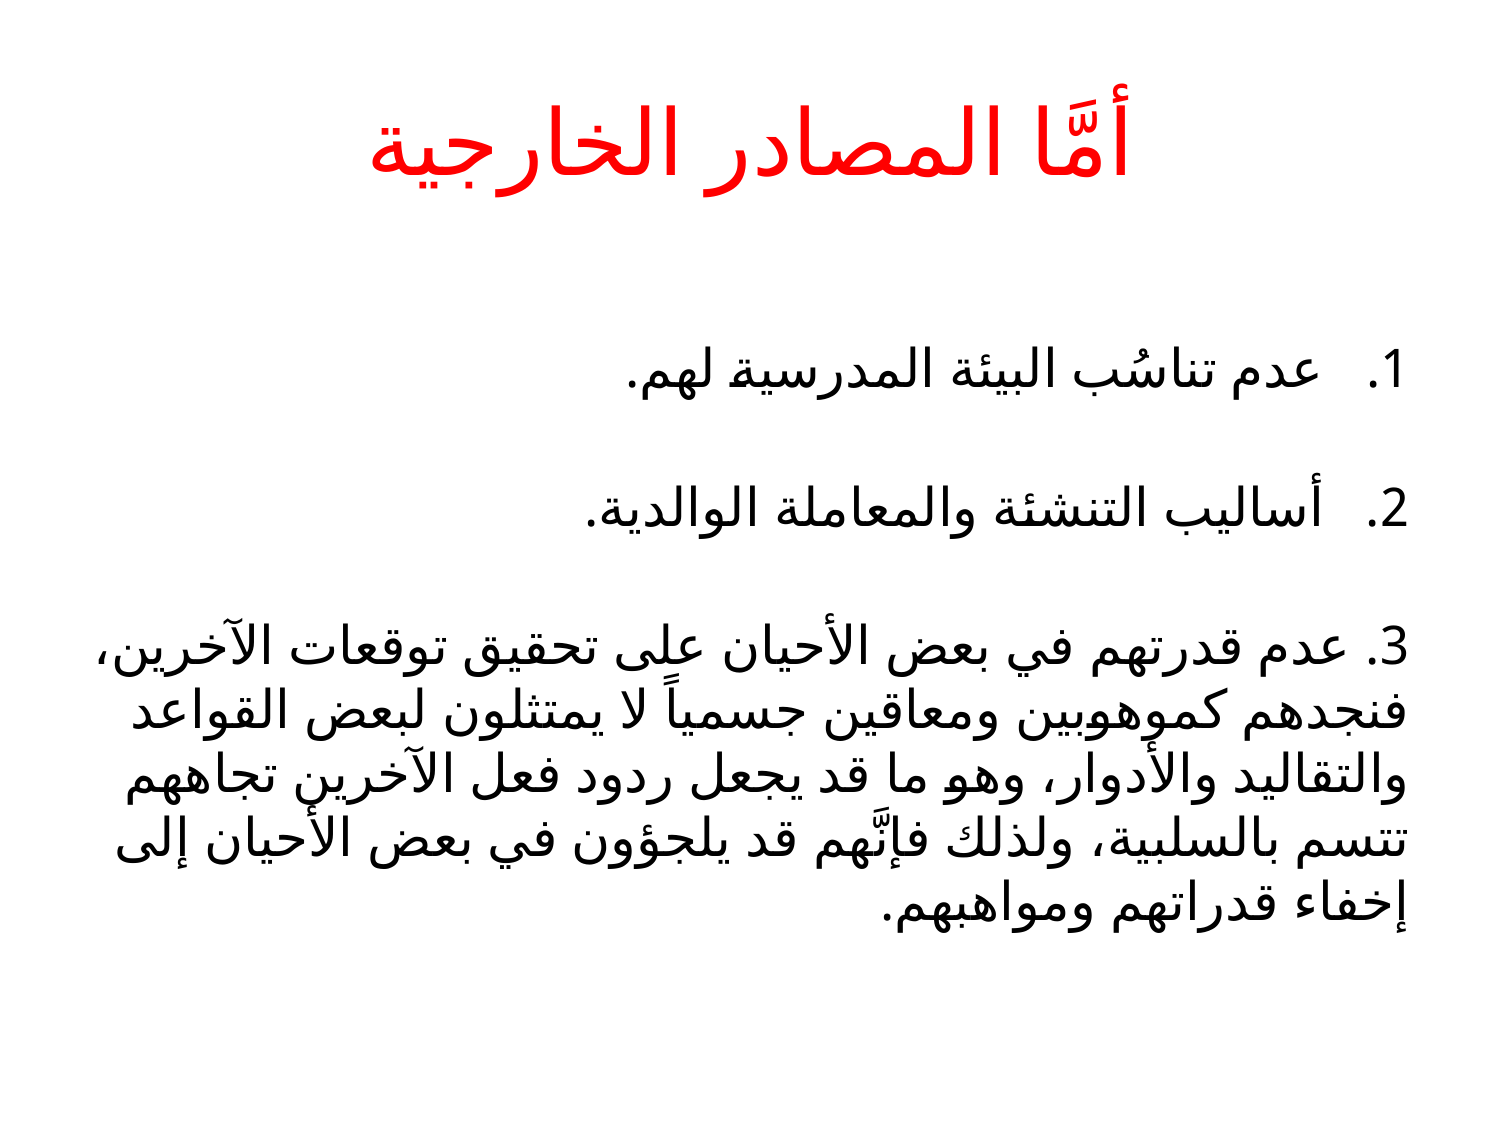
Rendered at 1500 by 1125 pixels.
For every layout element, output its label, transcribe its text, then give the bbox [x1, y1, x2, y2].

list 1. عدم تناسُب البيئة المدرسية لهم. 2. أساليب التنشئة والمعاملة الوالدية. 3. عدم قدرتهم في بعض الأحيان على تحقيق توقعات الآخرين، فنجدهم كموهوبين ومعاقين جسمياً لا يمتثلون لبعض القواعد والتقاليد والأدوار، وهو ما قد يجعل ردود فعل الآخرين تجاههم تتسم بالسلبية، ولذلك فإنَّهم قد يلجؤون في بعض الأحيان إلى إخفاء قدراتهم ومواهبهم. [75, 262, 1425, 1005]
title أمَّا المصادر الخارجية [75, 45, 1425, 233]
